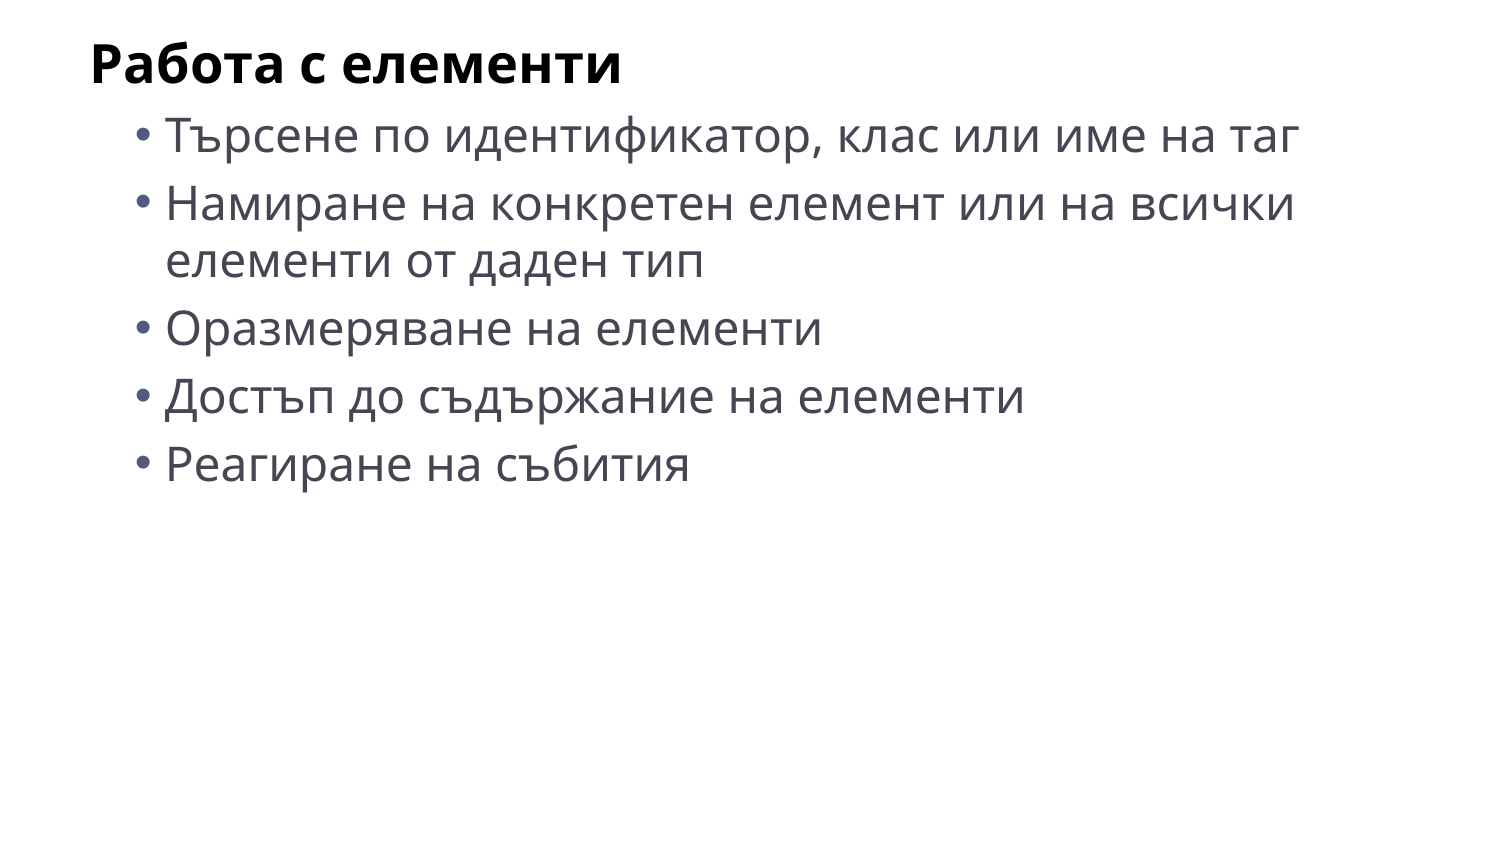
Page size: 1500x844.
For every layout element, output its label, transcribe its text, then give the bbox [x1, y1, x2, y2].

list Работа с елементи Търсене по идентификатор, клас или име на таг Намиране на конкретен елемент или на всички елементи от даден тип Оразмеряване на елементи Достъп до съдържание на елементи Реагиране на събития [75, 21, 1475, 835]
